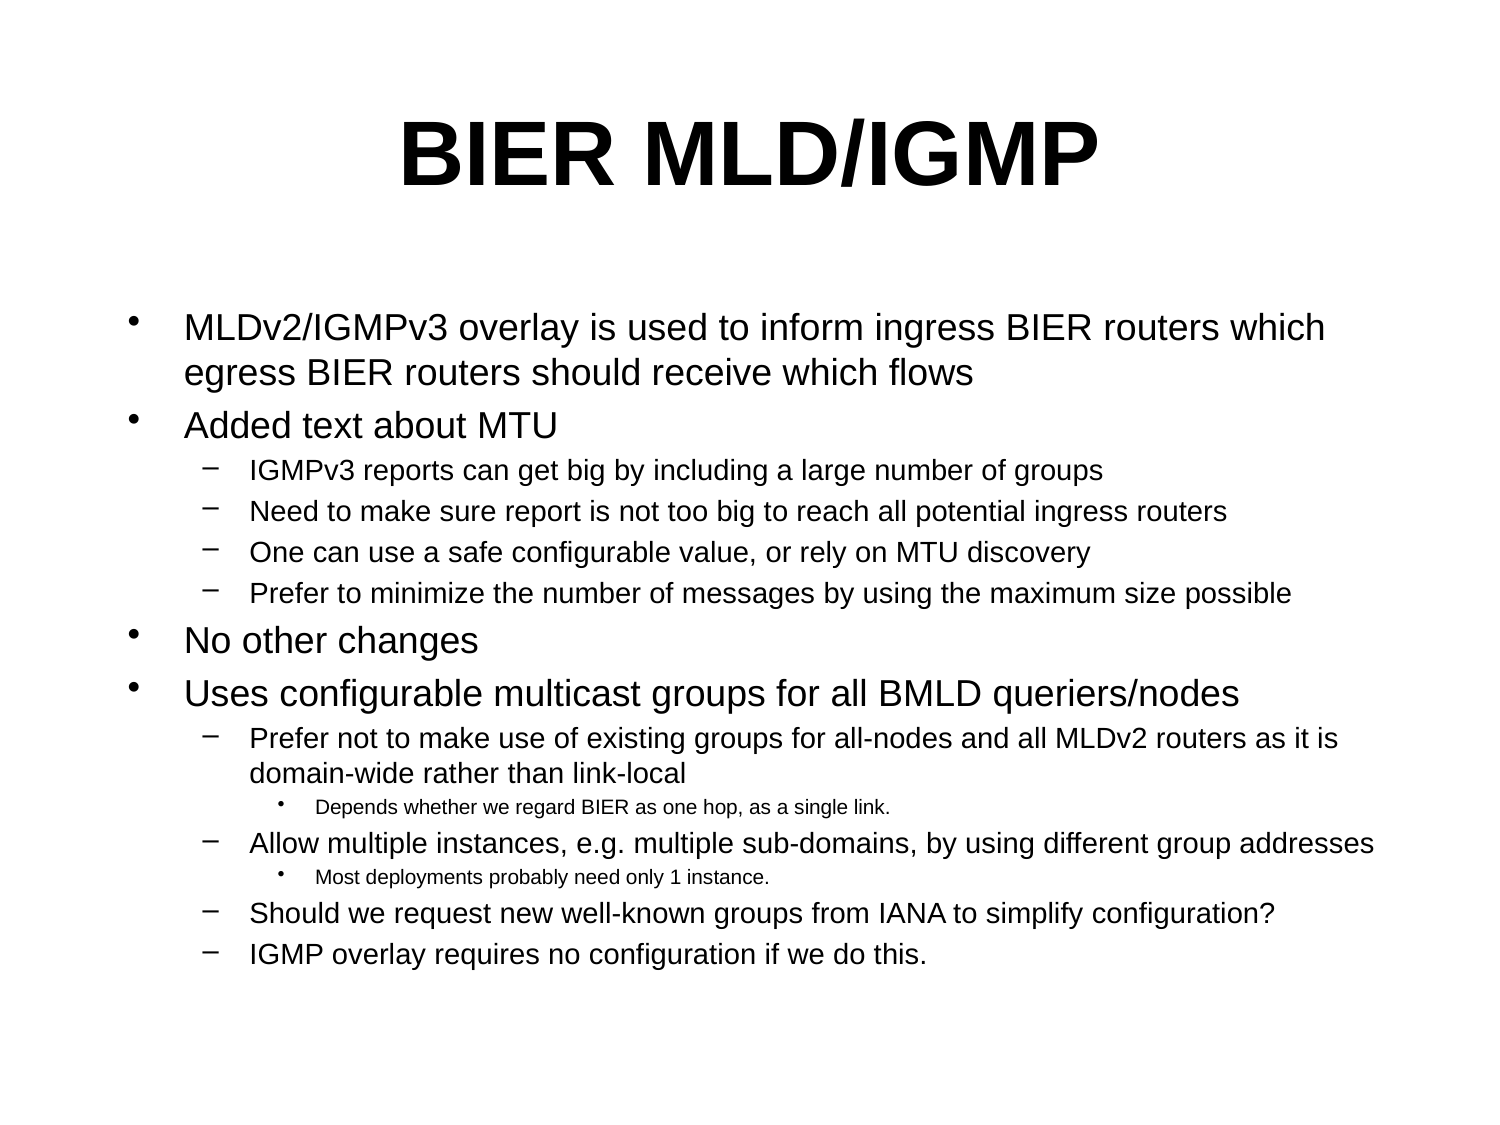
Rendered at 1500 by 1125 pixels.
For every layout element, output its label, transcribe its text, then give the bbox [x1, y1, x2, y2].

list MLDv2/IGMPv3 overlay is used to inform ingress BIER routers which egress BIER routers should receive which flows Added text about MTU IGMPv3 reports can get big by including a large number of groups Need to make sure report is not too big to reach all potential ingress routers One can use a safe configurable value, or rely on MTU discovery Prefer to minimize the number of messages by using the maximum size possible No other changes Uses configurable multicast groups for all BMLD queriers/nodes Prefer not to make use of existing groups for all-nodes and all MLDv2 routers as it is domain-wide rather than link-local Depends whether we regard BIER as one hop, as a single link. Allow multiple instances, e.g. multiple sub-domains, by using different group addresses Most deployments probably need only 1 instance. Should we request new well-known groups from IANA to simplify configuration? IGMP overlay requires no configuration if we do this. [112, 295, 1438, 1034]
title BIER MLD/IGMP [112, 54, 1388, 243]
